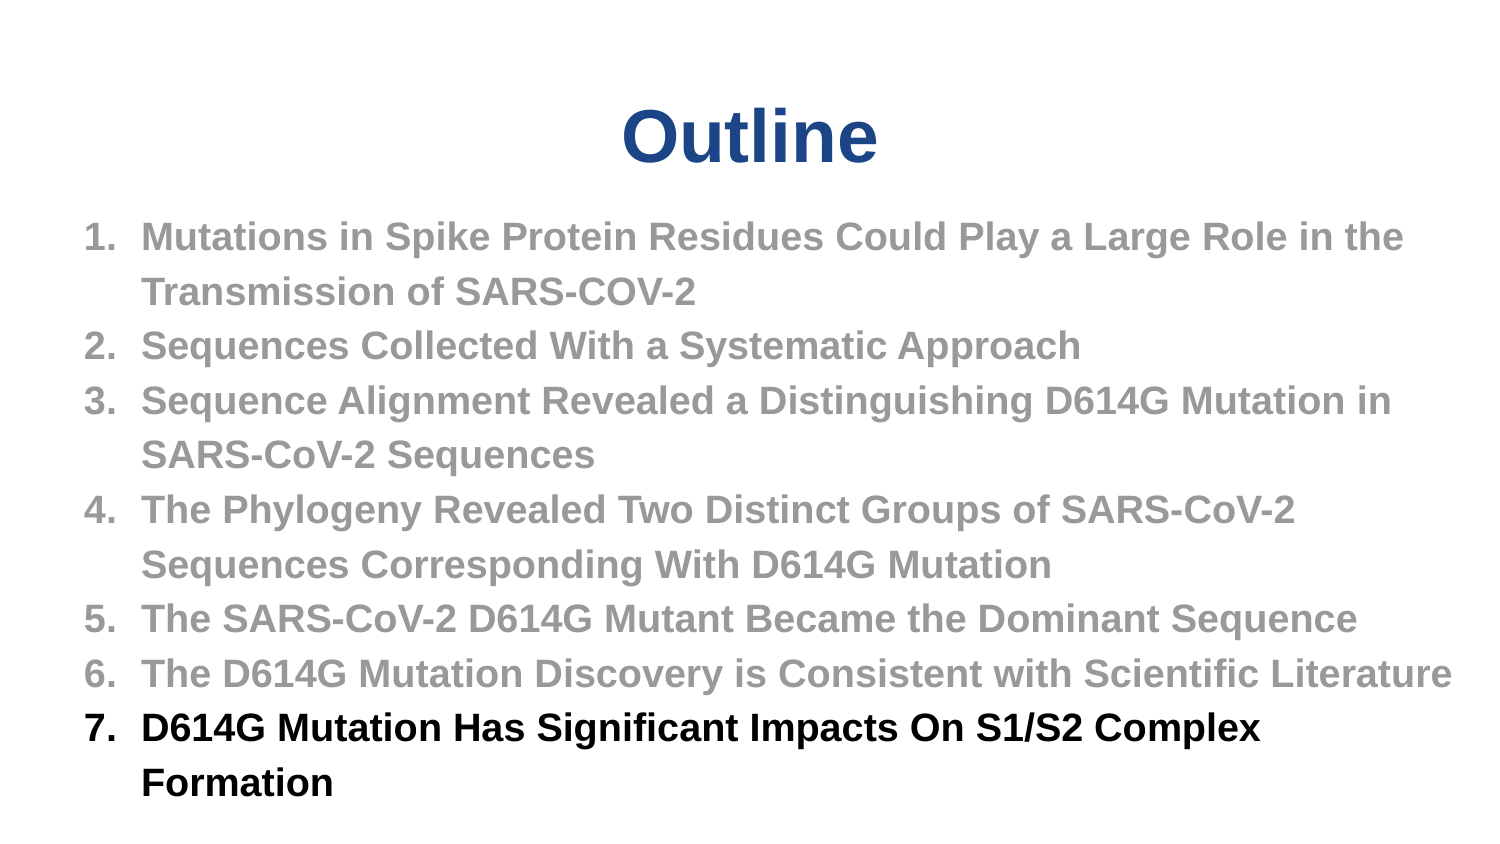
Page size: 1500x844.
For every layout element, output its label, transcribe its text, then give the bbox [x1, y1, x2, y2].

list Mutations in Spike Protein Residues Could Play a Large Role in the Transmission of SARS-COV-2 Sequences Collected With a Systematic Approach Sequence Alignment Revealed a Distinguishing D614G Mutation in SARS-CoV-2 Sequences The Phylogeny Revealed Two Distinct Groups of SARS-CoV-2 Sequences Corresponding With D614G Mutation The SARS-CoV-2 D614G Mutant Became the Dominant Sequence The D614G Mutation Discovery is Consistent with Scientific Literature D614G Mutation Has Significant Impacts On S1/S2 Complex Formation [51, 189, 1476, 750]
title Outline [51, 72, 1449, 189]
